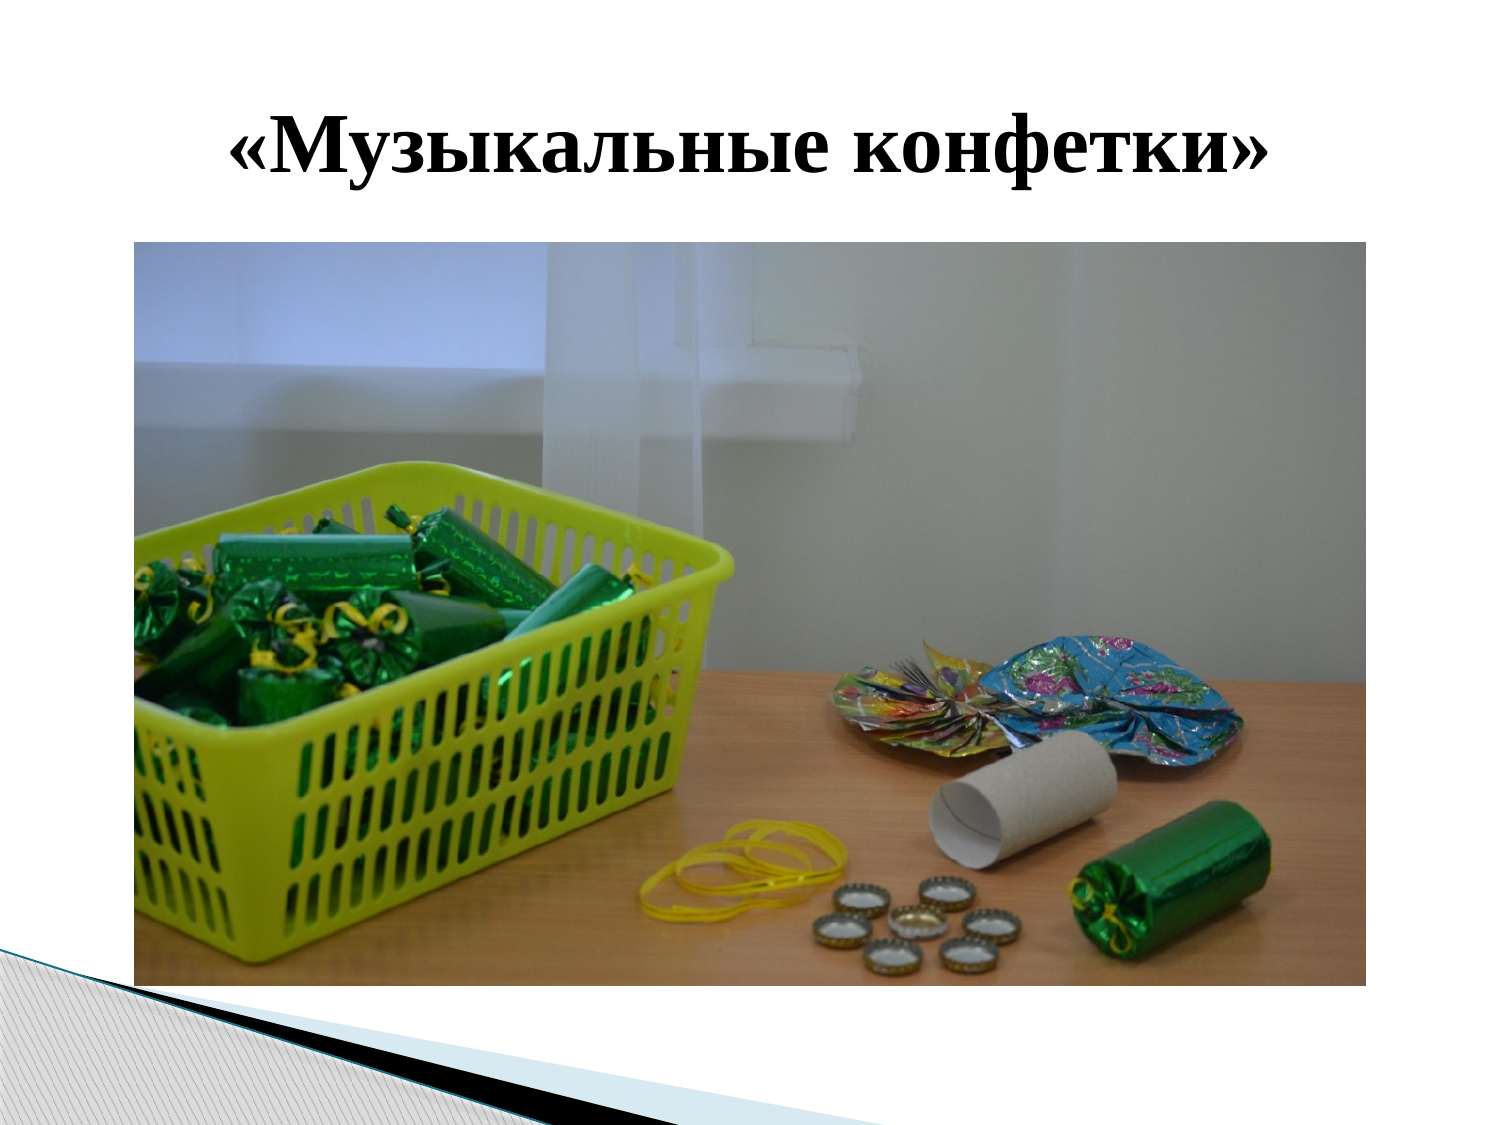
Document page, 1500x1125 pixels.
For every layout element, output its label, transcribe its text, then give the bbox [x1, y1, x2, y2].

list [134, 242, 1366, 986]
title «Музыкальные конфетки» [75, 45, 1425, 233]
